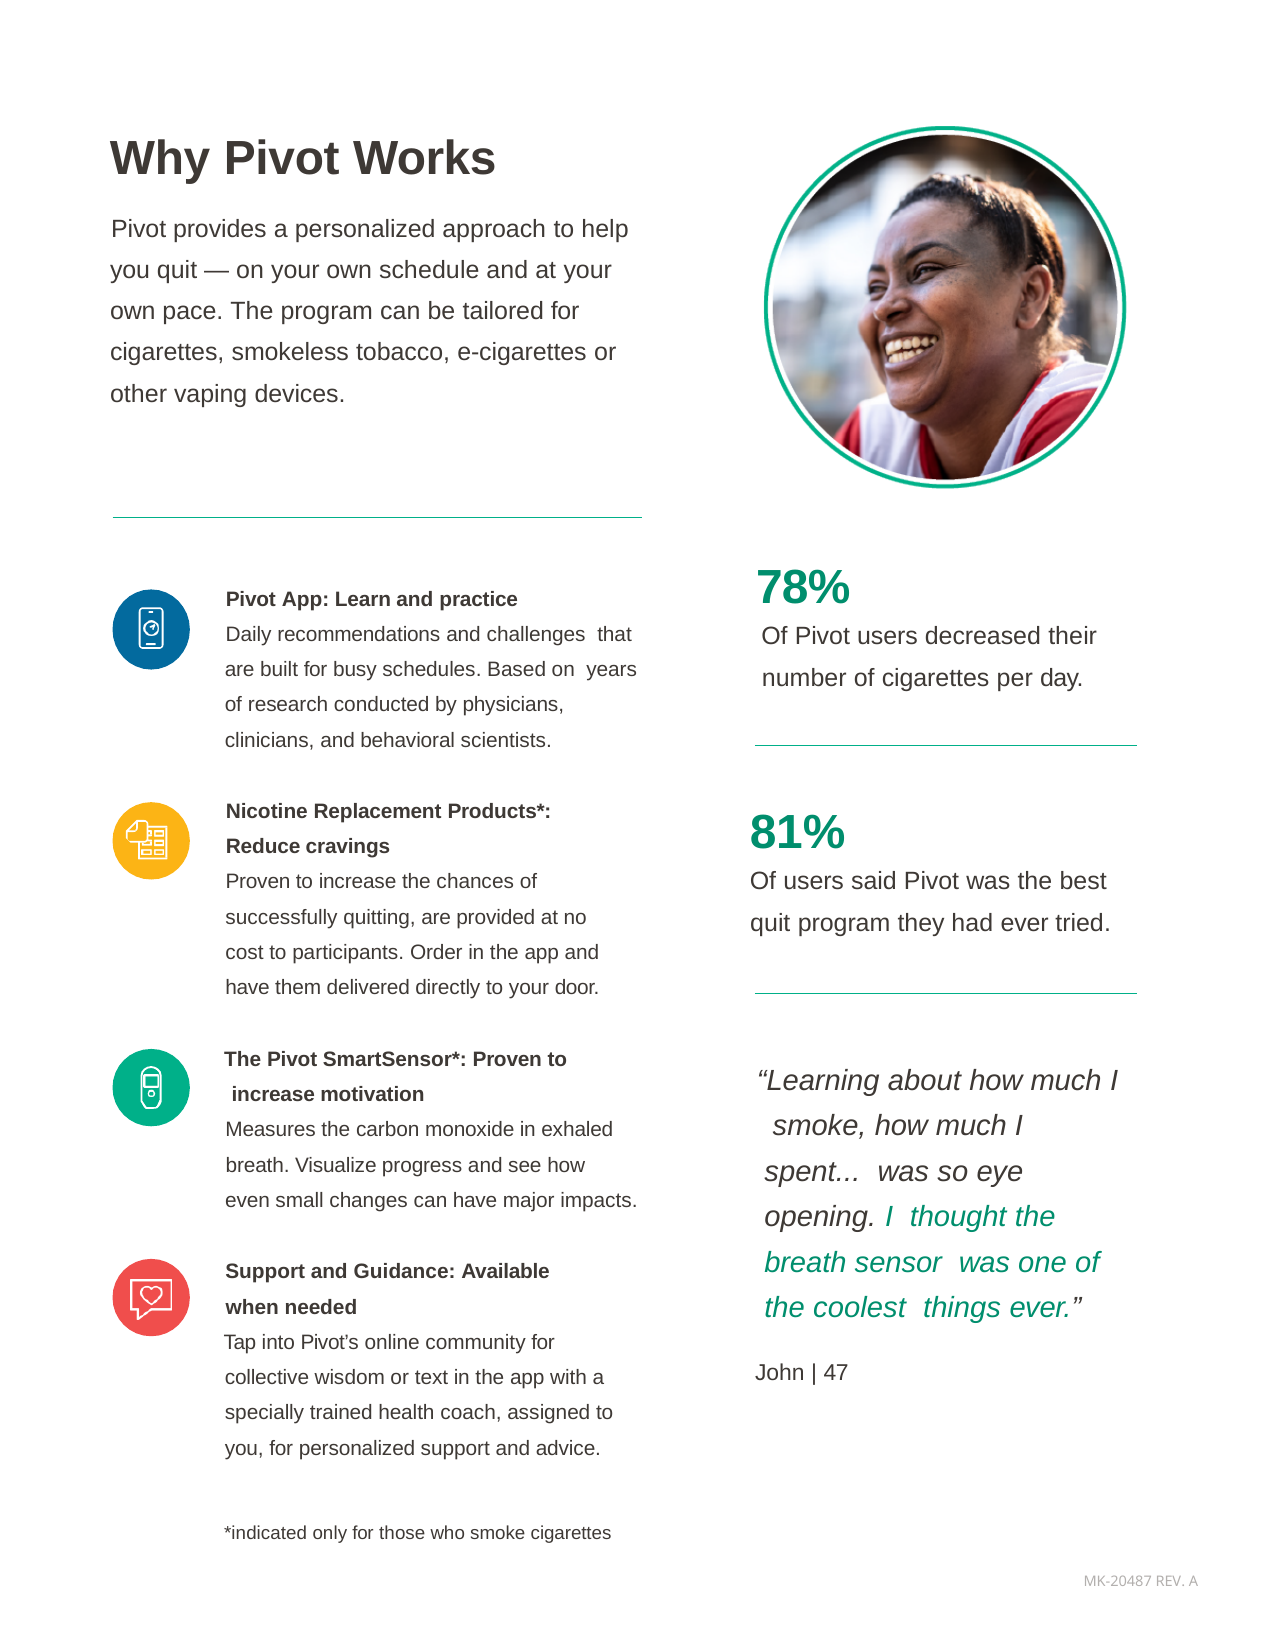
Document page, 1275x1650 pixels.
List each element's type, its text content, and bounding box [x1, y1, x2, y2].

text_box Nicotine Replacement Products*: Reduce cravings Proven to increase the chances of successfully quitting, are provided at no cost to participants. Order in the app and have them delivered directly to your door. [223, 785, 636, 999]
text_box Support and Guidance: Available when needed Tap into Pivot’s online community for collective wisdom or text in the app with a specially trained health coach, assigned to you, for personalized support and advice. [221, 1245, 644, 1460]
text_box *indicated only for those who smoke cigarettes [222, 1518, 644, 1543]
text_box Pivot App: Learn and practice Daily recommendations and challenges that are built for busy schedules. Based on years of research conducted by physicians, clinicians, and behavioral scientists. [222, 572, 650, 752]
text_box Pivot provides a personalized approach to help you quit — on your own schedule and at your own pace. The program can be tailored for cigarettes, smokeless tobacco, e-cigarettes or other vaping devices. [107, 198, 639, 408]
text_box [112, 1258, 191, 1337]
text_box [112, 589, 191, 670]
text_box MK-20487 REV. A [1081, 1570, 1201, 1590]
title Why Pivot Works [107, 125, 497, 198]
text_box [112, 801, 191, 880]
text_box The Pivot SmartSensor*: Proven to increase motivation Measures the carbon monoxide in exhaled breath. Visualize progress and see how even small changes can have major impacts. [222, 1033, 662, 1212]
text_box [747, 124, 1141, 1391]
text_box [112, 1048, 191, 1127]
